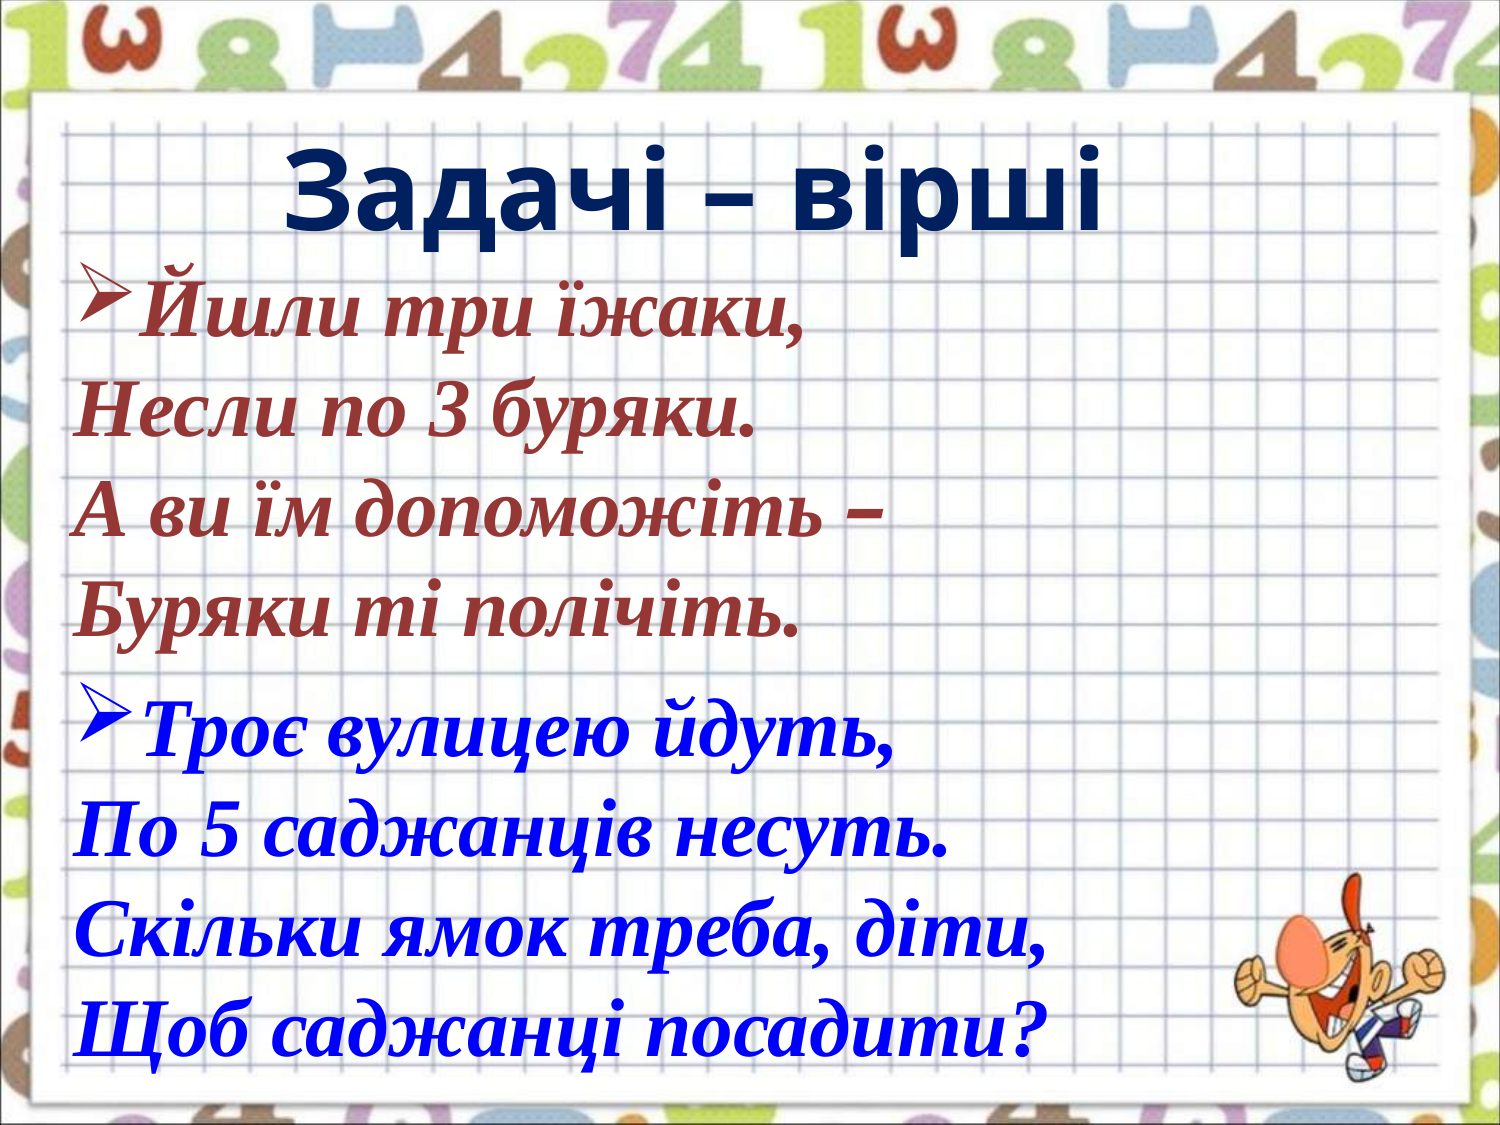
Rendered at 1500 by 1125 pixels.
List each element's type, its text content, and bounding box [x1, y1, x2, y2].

text_box Задачі – вірші Йшли три їжаки, Несли по 3 буряки. А ви їм допоможіть – Буряки ті полічіть. Троє вулицею йдуть, По 5 саджанців несуть. Скільки ямок треба, діти, Щоб саджанці посадити? [58, 110, 1500, 1081]
picture [0, 0, 1500, 1125]
